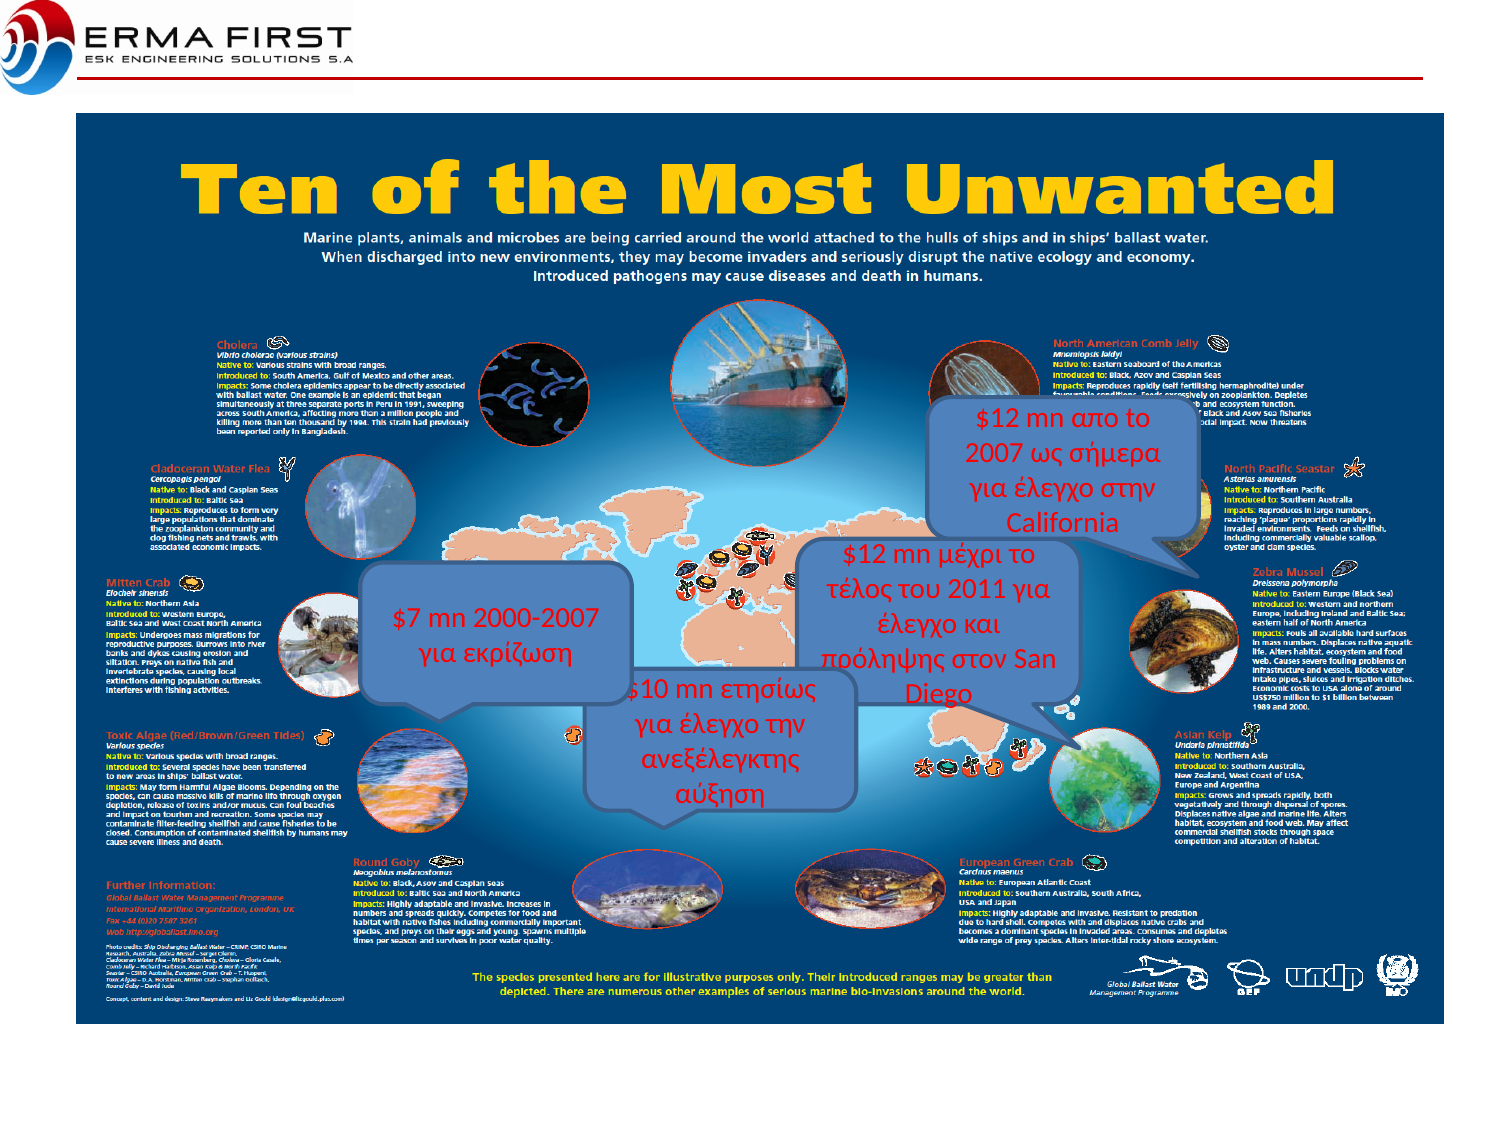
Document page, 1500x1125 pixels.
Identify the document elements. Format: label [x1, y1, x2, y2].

text_box [76, 113, 1445, 1024]
picture [0, 0, 353, 95]
